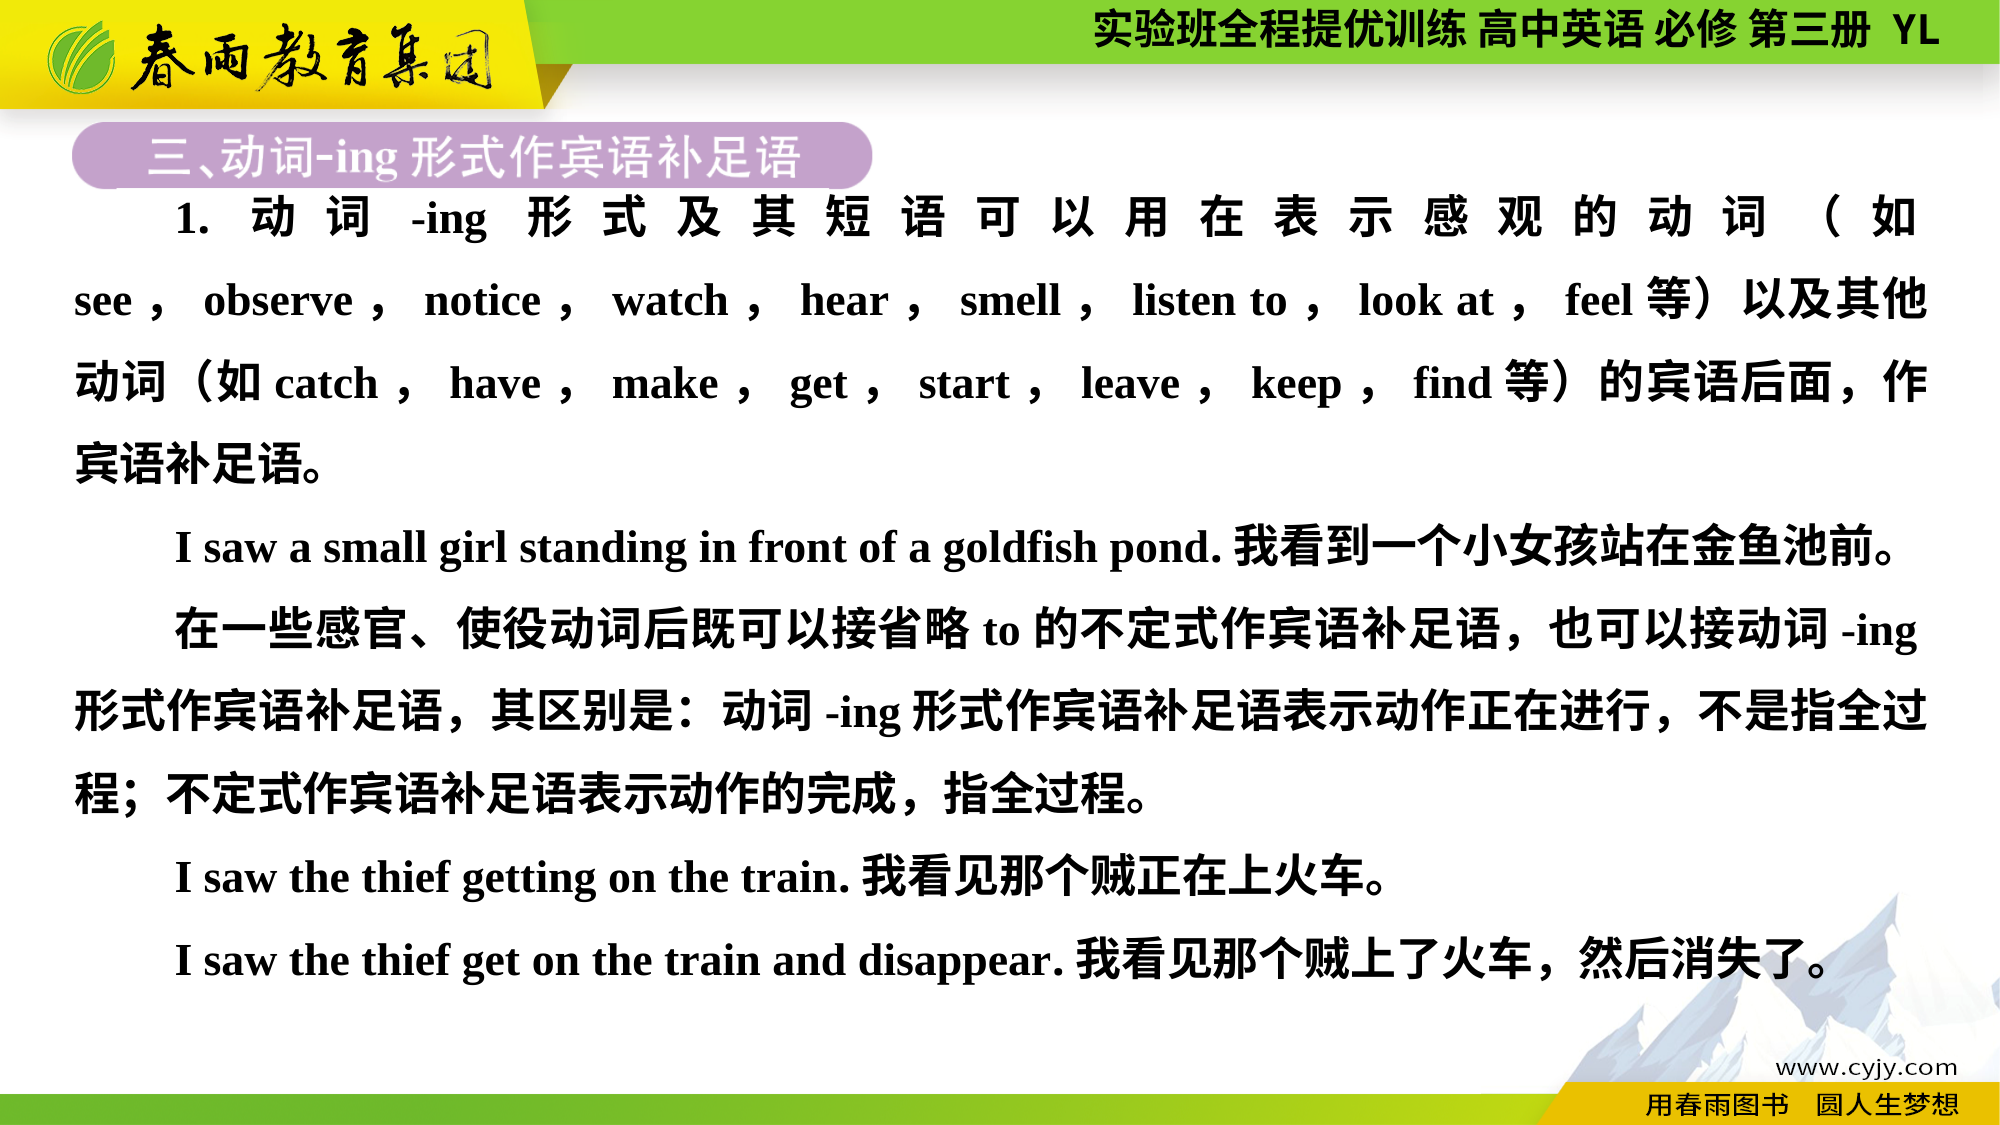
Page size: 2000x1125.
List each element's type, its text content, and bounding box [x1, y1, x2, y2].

list 1.动词-ing形式及其短语可以用在表示感观的动词（如see，observe，notice，watch，hear，smell，listen to，look at，feel等）以及其他动词（如catch，have，make，get，start，leave，keep，find等）的宾语后面，作宾语补足语。 I saw a small girl standing in front of a goldfish pond.我看到一个小女孩站在金鱼池前。 在一些感官、使役动词后既可以接省略to的不定式作宾语补足语，也可以接动词-ing形式作宾语补足语，其区别是：动词-ing形式作宾语补足语表示动作正在进行，不是指全过程；不定式作宾语补足语表示动作的完成，指全过程。 I saw the thief getting on the train.我看见那个贼正在上火车。 I saw the thief get on the train and disappear.我看见那个贼上了火车，然后消失了。 [59, 122, 1944, 933]
picture [0, 0, 2000, 1125]
